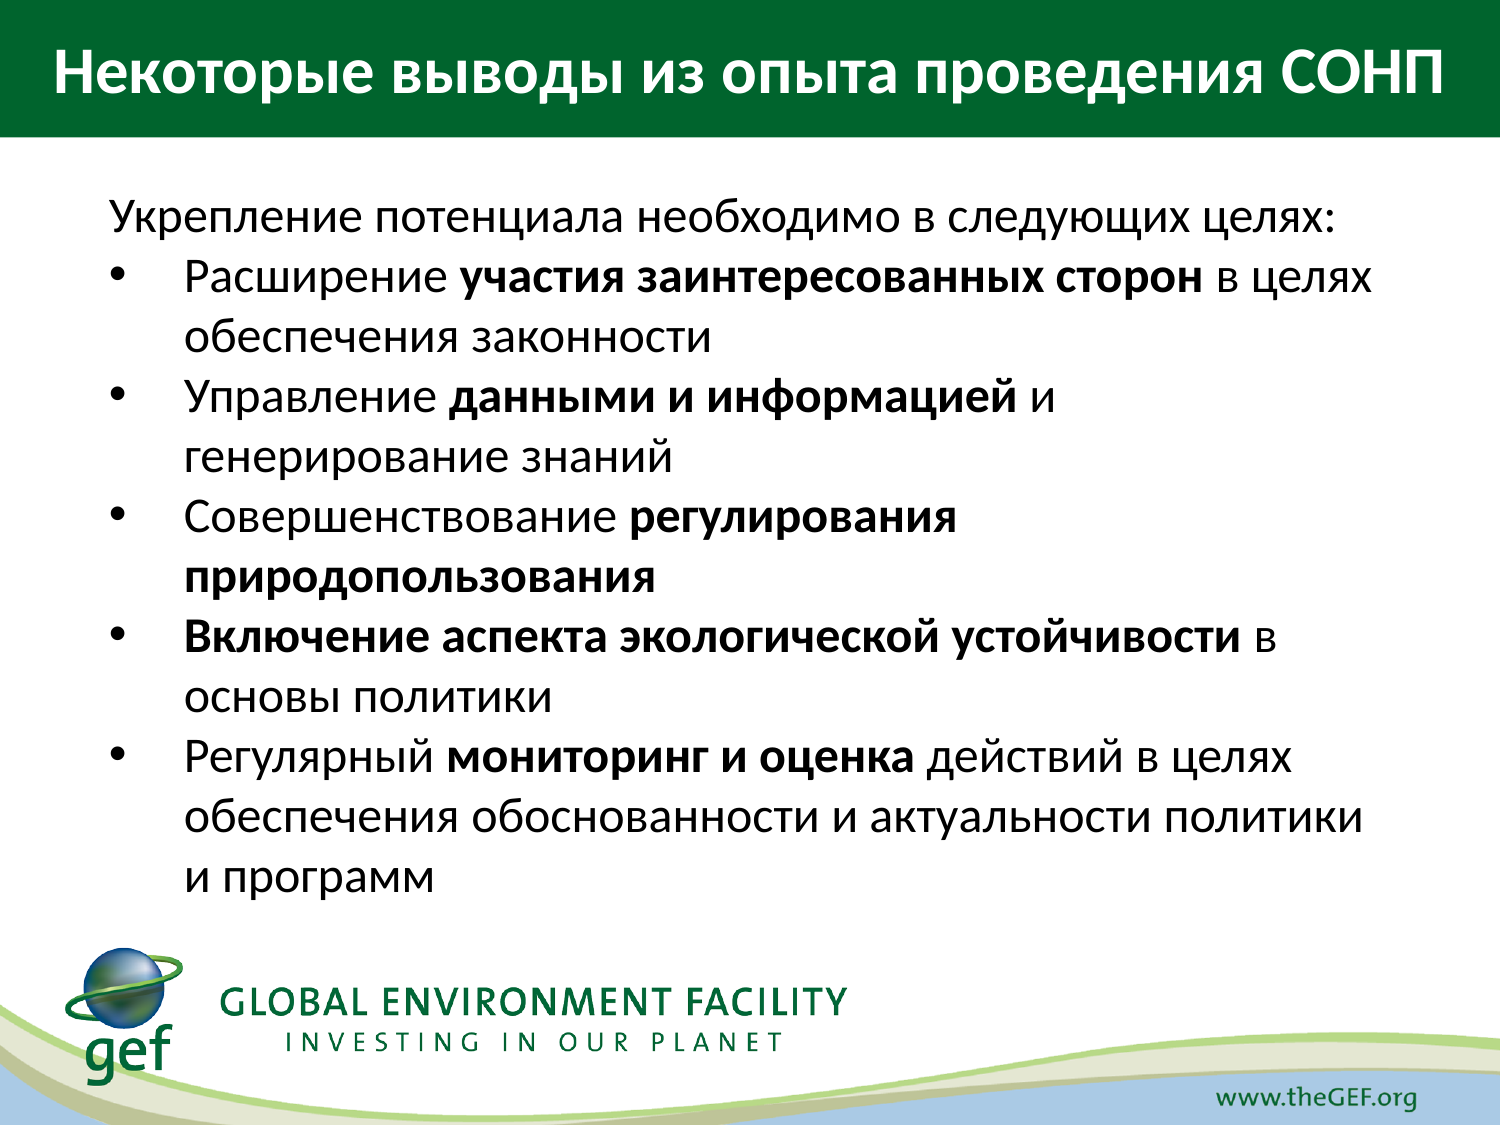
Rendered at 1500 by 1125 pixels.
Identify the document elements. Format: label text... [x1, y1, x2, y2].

text_box Некоторые выводы из опыта проведения СОНП [0, 0, 1500, 138]
text_box Укрепление потенциала необходимо в следующих целях: Расширение участия заинтересованных сторон в целях обеспечения законности Управление данными и информацией и генерирование знаний Совершенствование регулирования природопользования Включение аспекта экологической устойчивости в основы политики Регулярный мониторинг и оценка действий в целях обеспечения обоснованности и актуальности политики и программ [93, 174, 1407, 918]
picture [0, 920, 1500, 1125]
